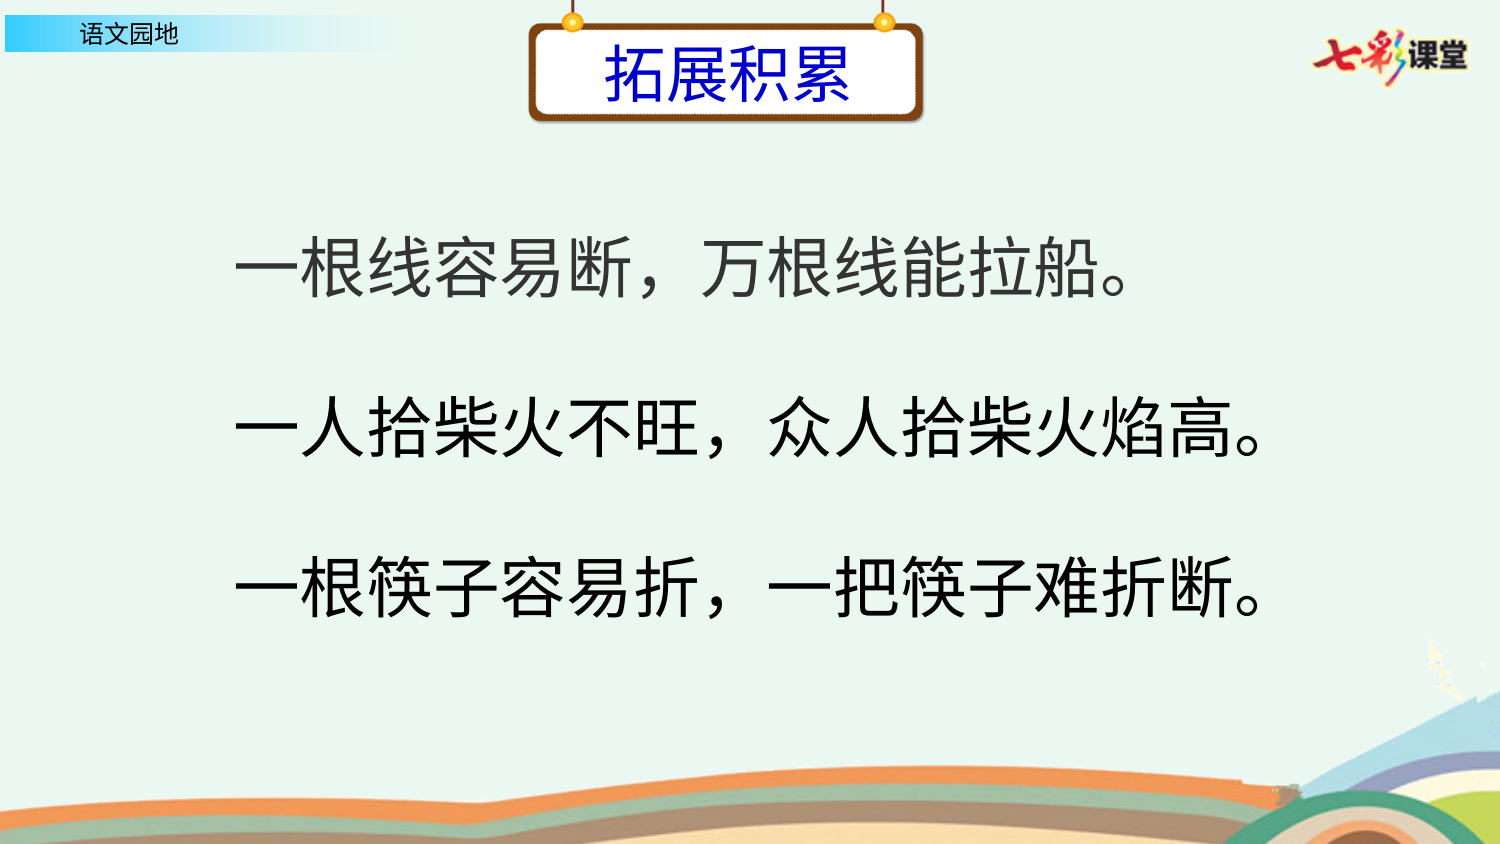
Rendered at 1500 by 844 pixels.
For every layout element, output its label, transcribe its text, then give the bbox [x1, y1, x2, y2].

picture [1308, 14, 1477, 95]
text_box 一根线容易断，万根线能拉船。 一人拾柴火不旺，众人拾柴火焰高。 一根筷子容易折，一把筷子难折断。 [218, 138, 1341, 633]
picture [527, 0, 926, 126]
picture [0, 572, 1500, 844]
